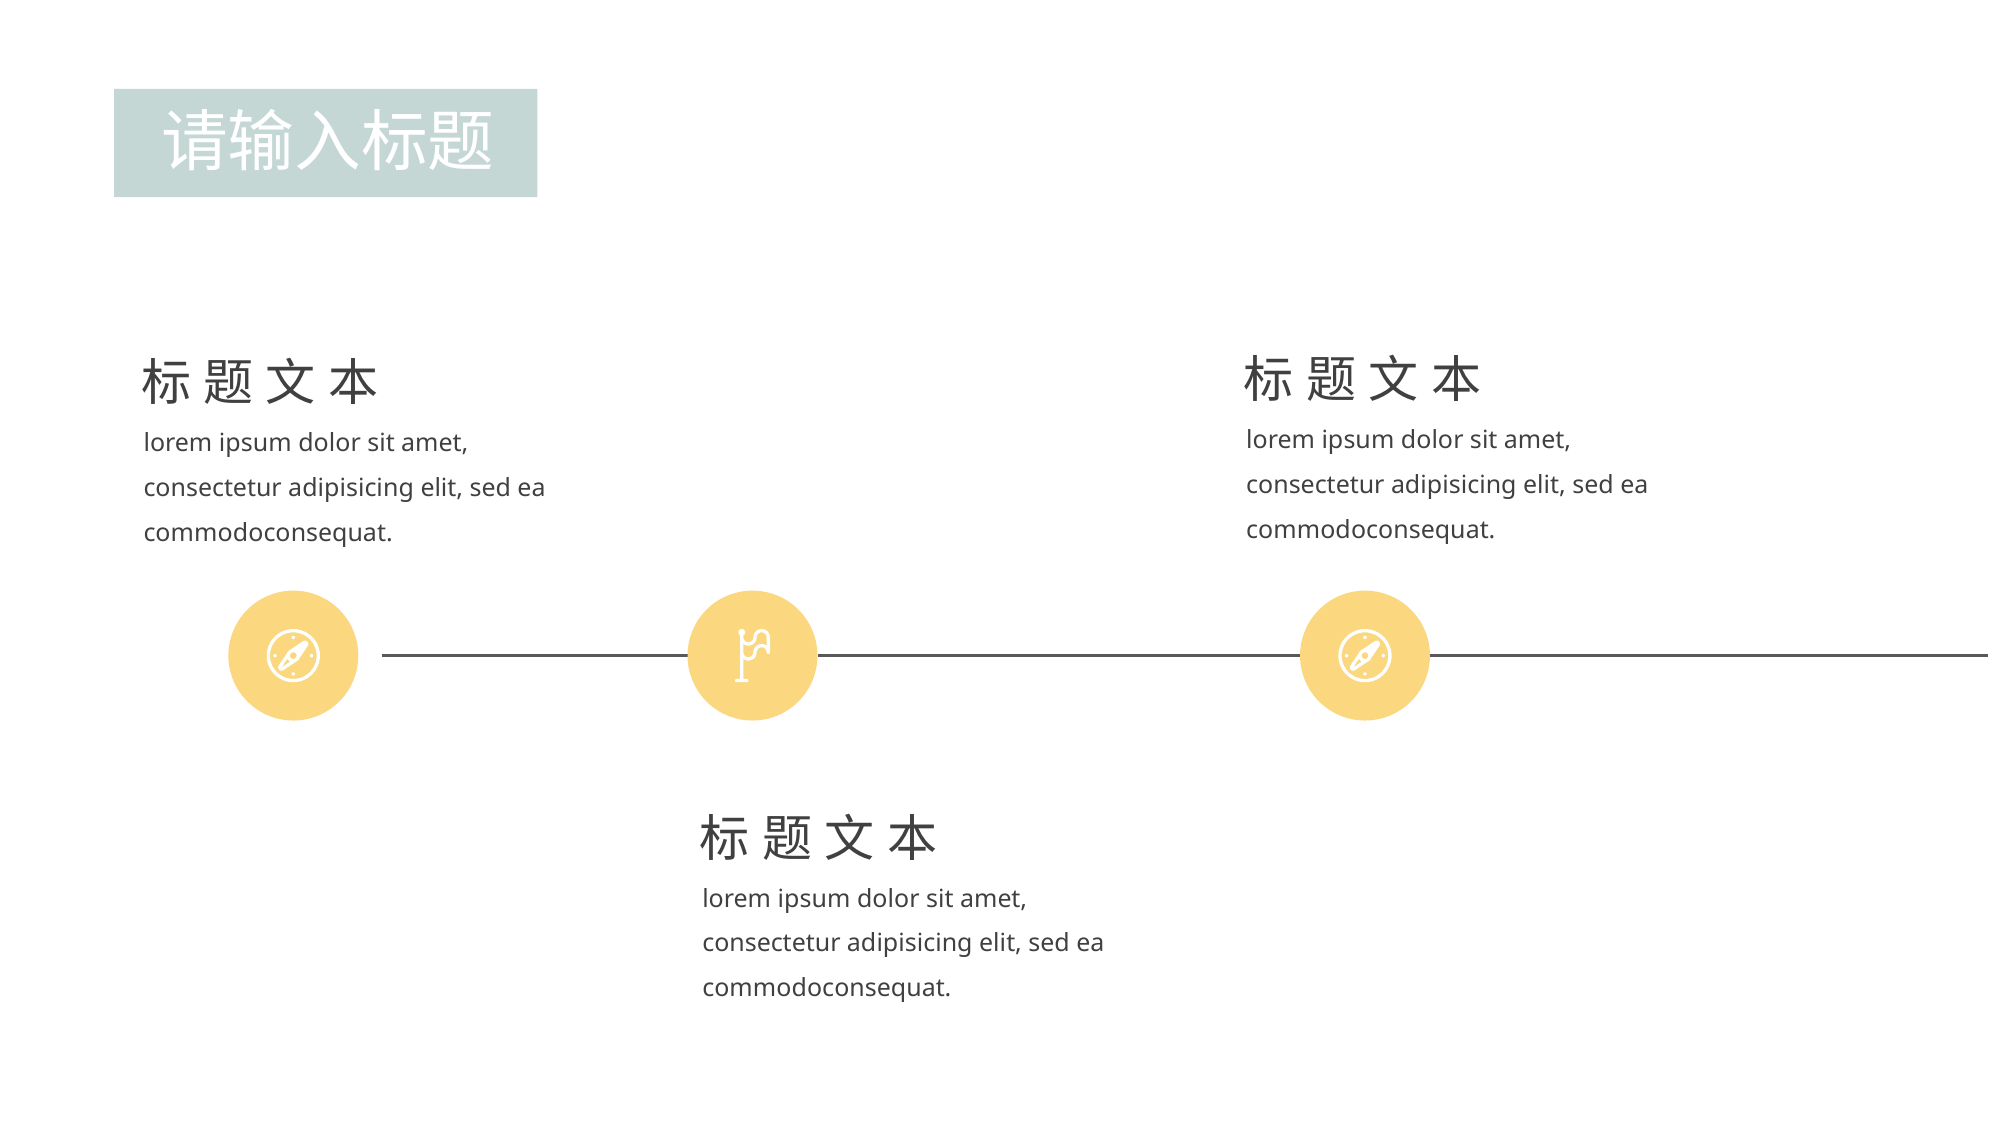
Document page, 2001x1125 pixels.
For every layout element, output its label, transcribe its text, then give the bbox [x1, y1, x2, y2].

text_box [687, 590, 818, 721]
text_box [1300, 590, 1430, 721]
text_box 标题文本 [685, 798, 1052, 874]
text_box lorem ipsum dolor sit amet, consectetur adipisicing elit, sed ea commodoconsequat. [687, 859, 1137, 1010]
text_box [228, 590, 359, 721]
text_box 请输入标题 [146, 91, 510, 187]
text_box lorem ipsum dolor sit amet, consectetur adipisicing elit, sed ea commodoconsequat. [128, 403, 578, 554]
text_box lorem ipsum dolor sit amet, consectetur adipisicing elit, sed ea commodoconsequat. [1231, 401, 1681, 551]
text_box 标题文本 [126, 342, 493, 418]
text_box [113, 88, 538, 198]
text_box 标题文本 [1228, 339, 1596, 415]
